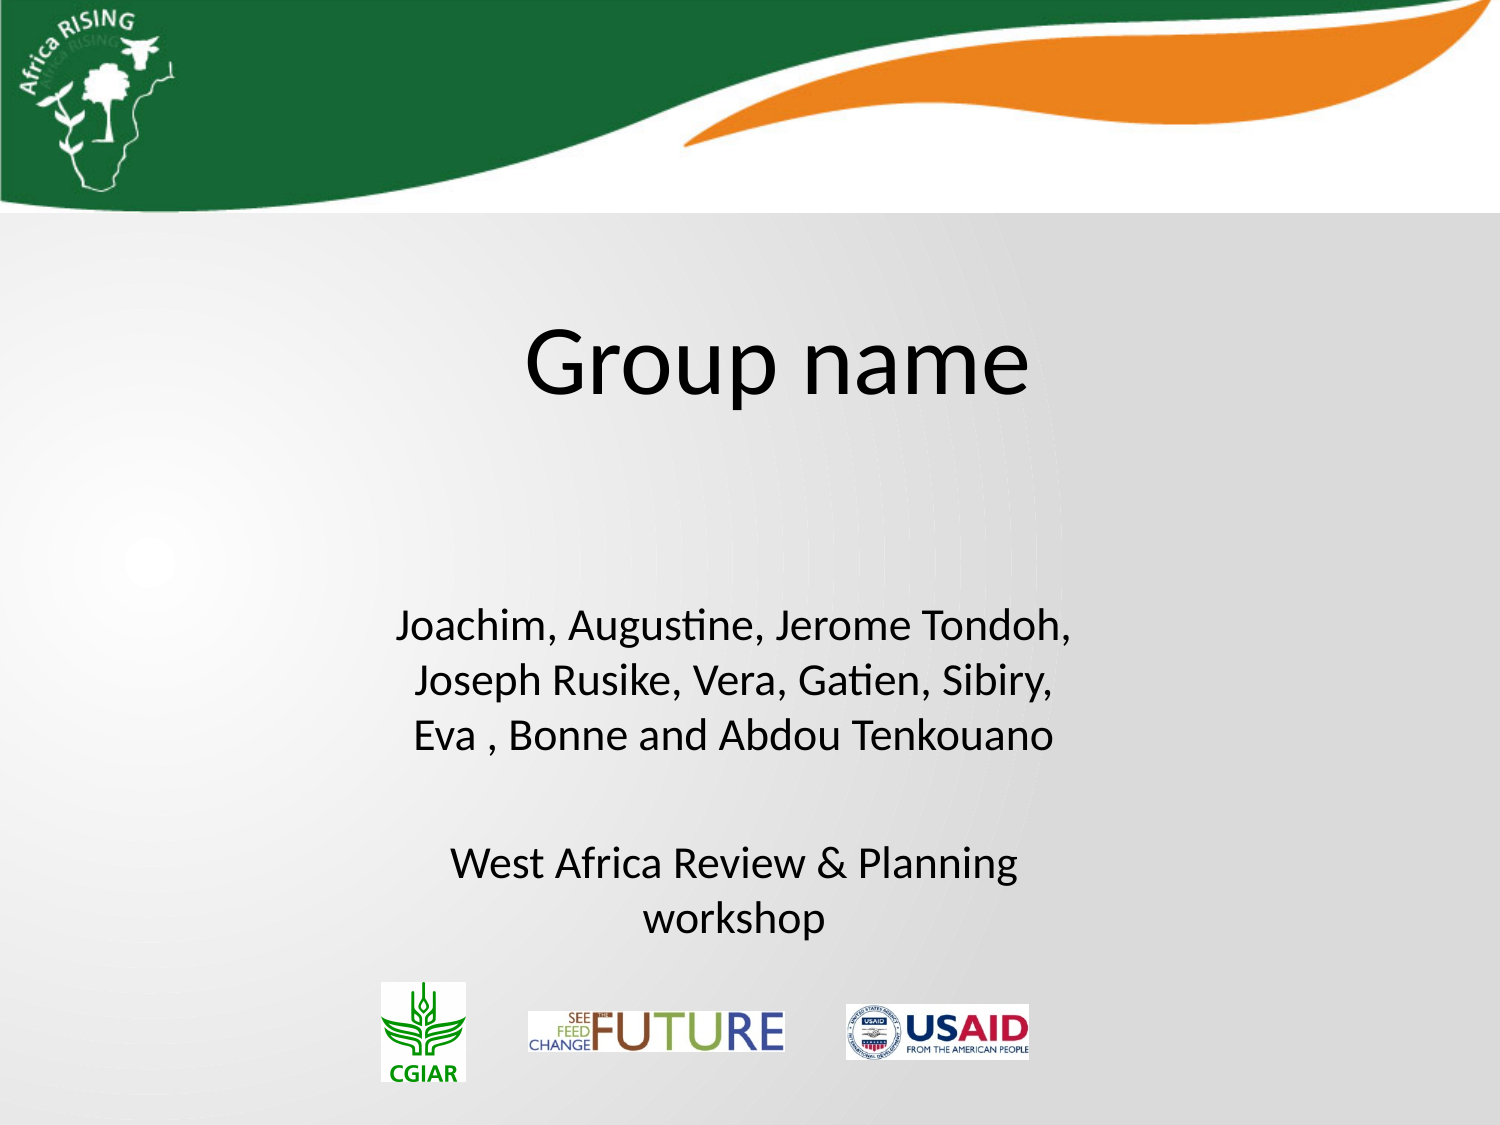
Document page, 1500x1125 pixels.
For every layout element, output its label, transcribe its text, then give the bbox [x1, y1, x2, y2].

list Joachim, Augustine, Jerome Tondoh, Joseph Rusike, Vera, Gatien, Sibiry, Eva , Bonne and Abdou Tenkouano West Africa Review & Planning workshop [349, 587, 1100, 788]
picture [381, 982, 466, 1082]
picture [0, 0, 1500, 213]
list Group name [225, 287, 1313, 475]
picture [528, 1011, 785, 1052]
picture [846, 1004, 1029, 1060]
